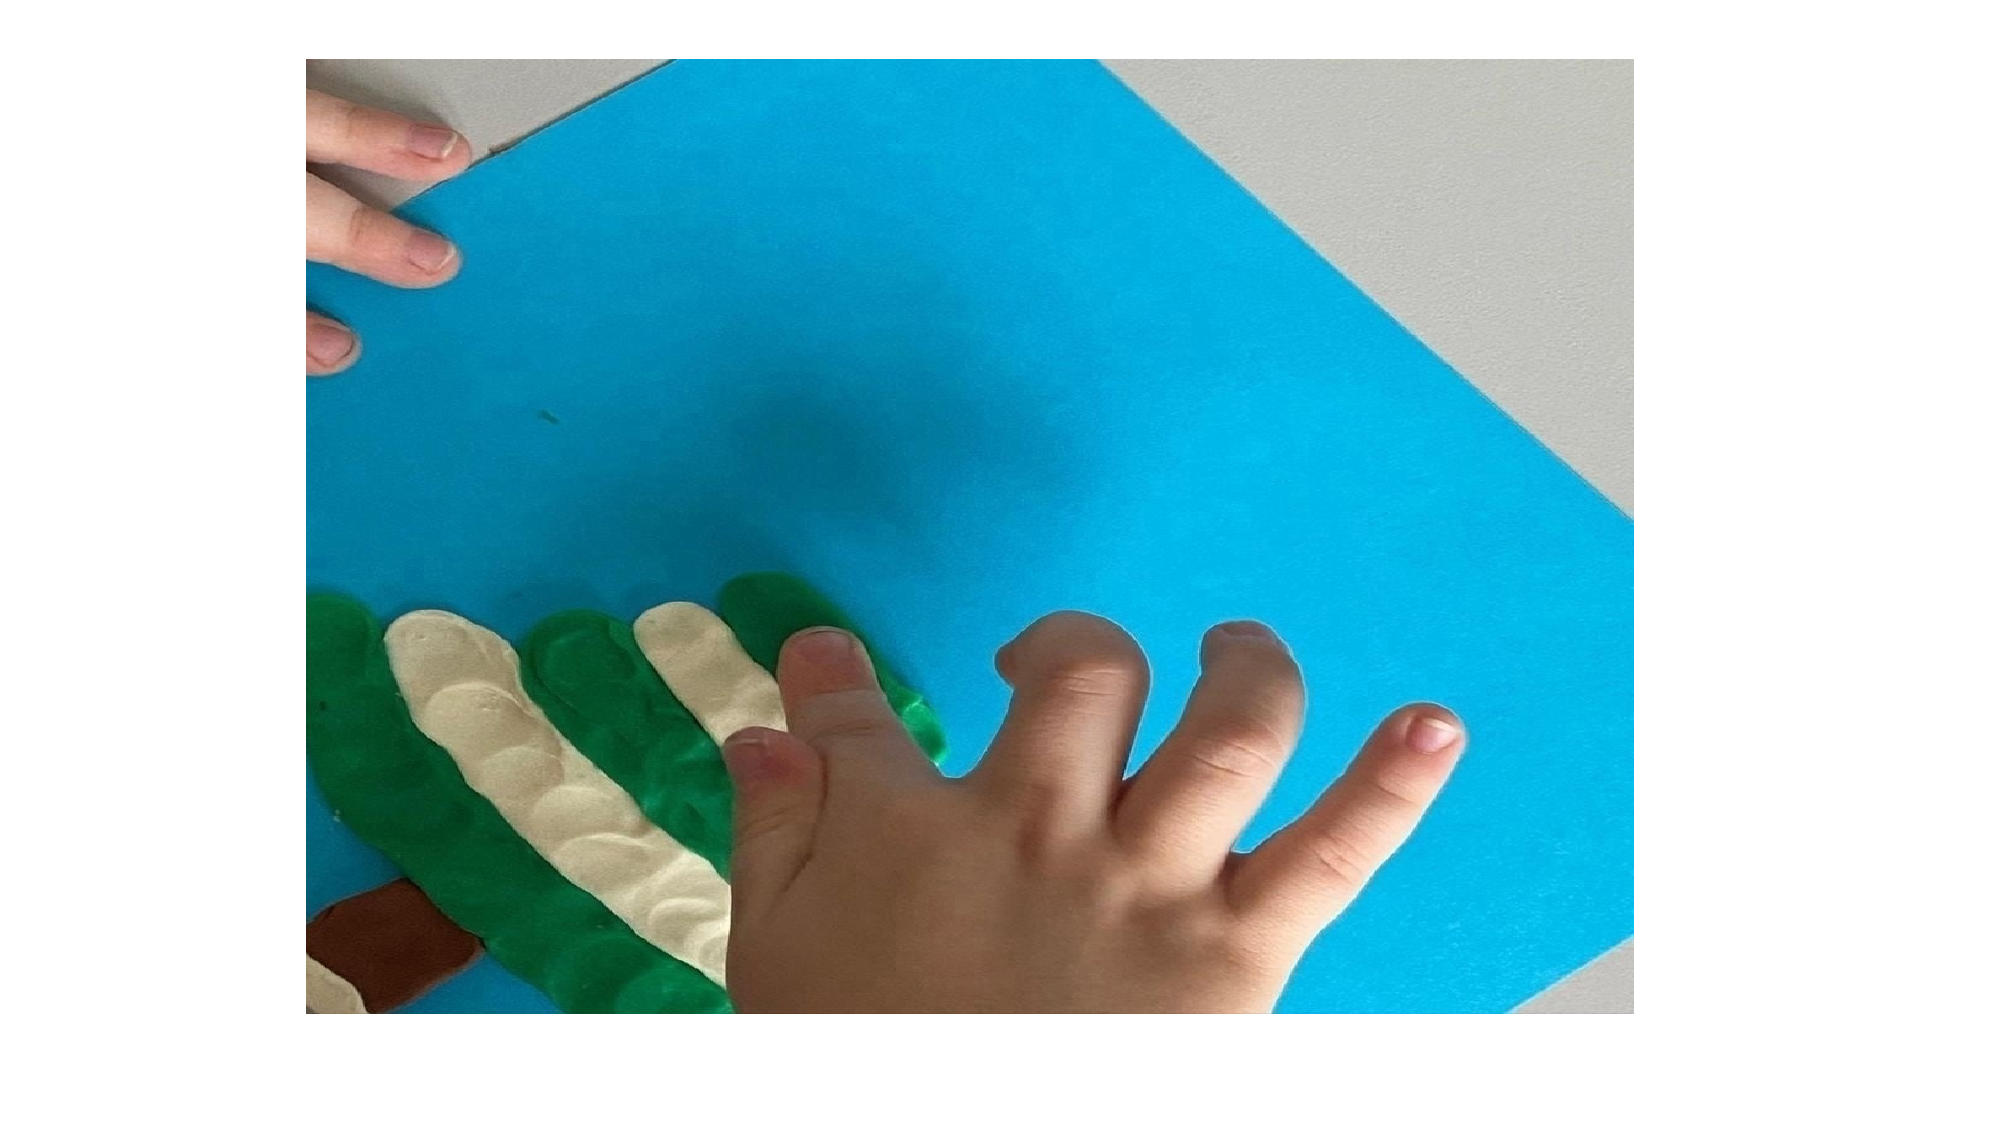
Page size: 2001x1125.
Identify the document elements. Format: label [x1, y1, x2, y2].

list [306, 59, 1634, 1014]
